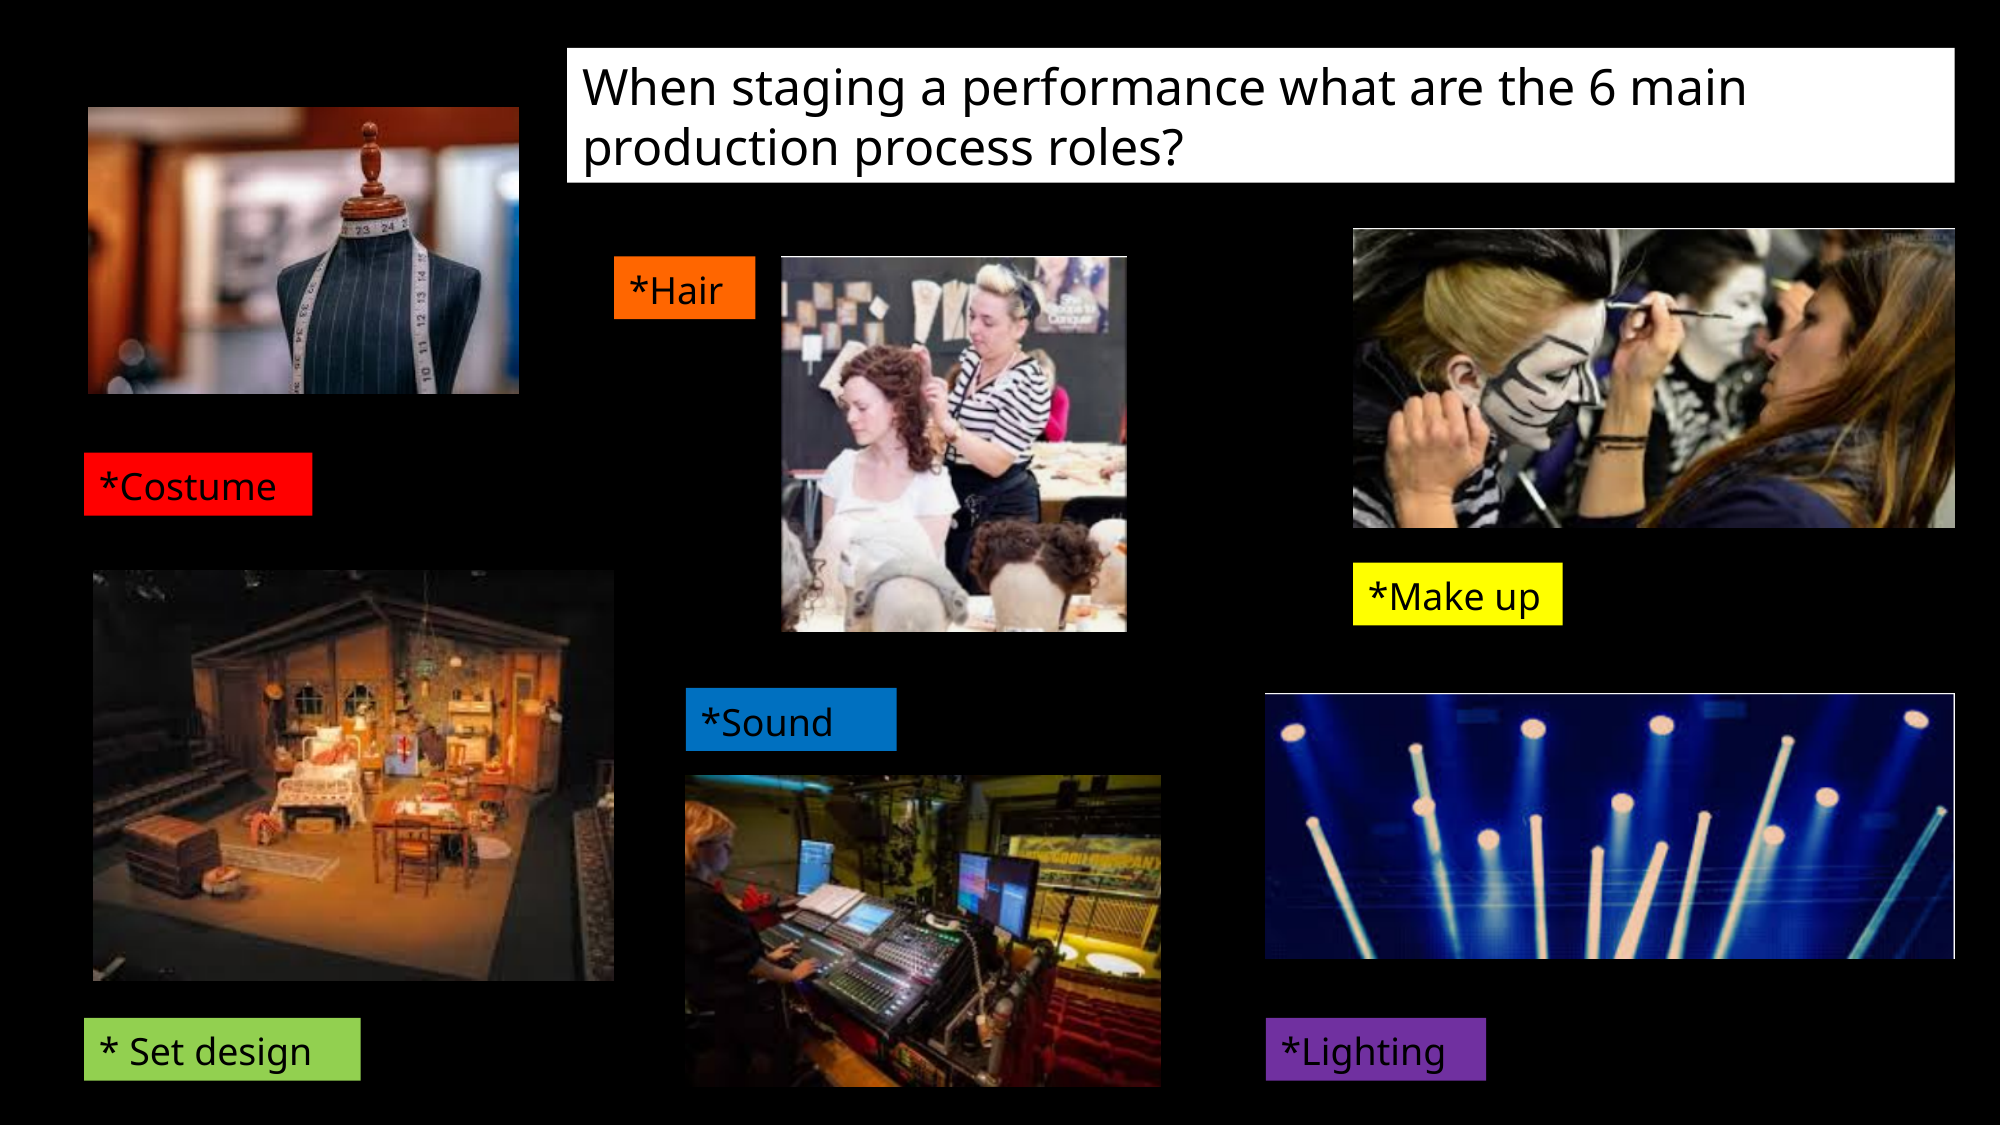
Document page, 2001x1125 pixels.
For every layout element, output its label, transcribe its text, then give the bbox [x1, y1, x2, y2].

text_box *Costume [84, 452, 313, 516]
picture [1353, 228, 1955, 528]
text_box *Make up [1353, 562, 1563, 626]
picture [685, 775, 1161, 1087]
picture [781, 256, 1127, 632]
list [88, 107, 519, 394]
picture [1265, 693, 1955, 959]
text_box *Sound [685, 687, 897, 751]
picture [92, 570, 615, 981]
text_box When staging a performance what are the 6 main production process roles? [567, 47, 1955, 183]
text_box *Lighting [1265, 1017, 1487, 1081]
text_box *Hair [614, 256, 756, 320]
text_box * Set design [84, 1017, 361, 1081]
